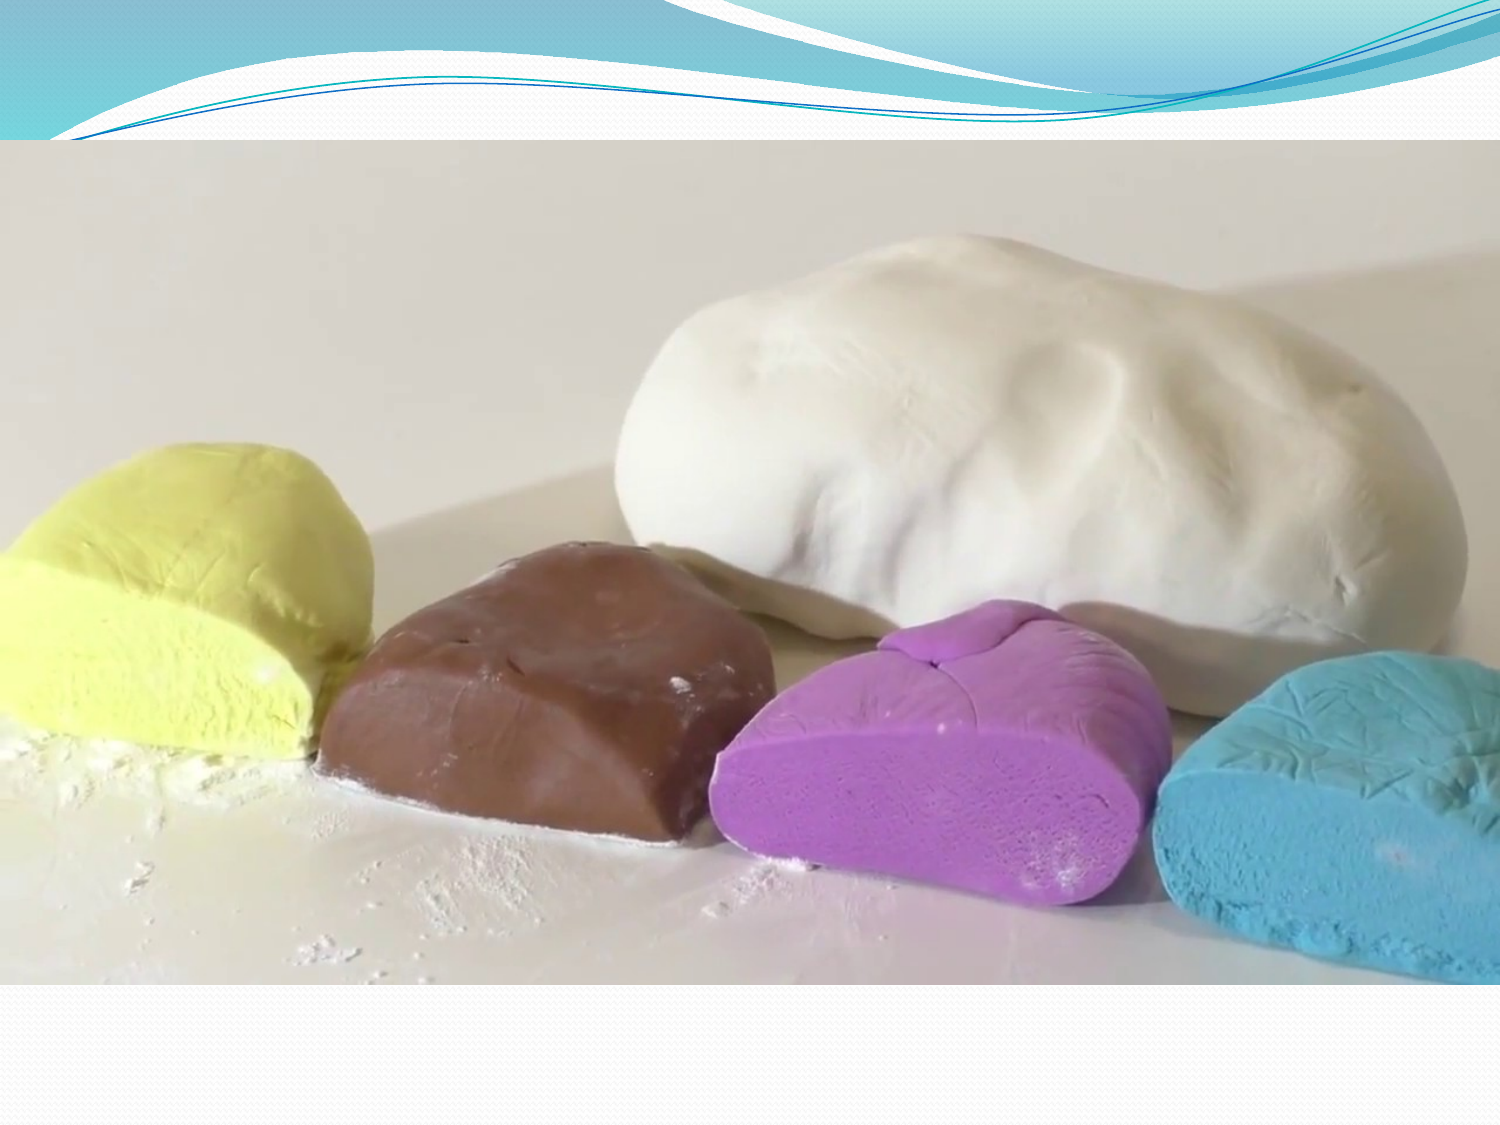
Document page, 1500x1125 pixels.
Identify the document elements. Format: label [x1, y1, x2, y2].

picture [0, 140, 1500, 985]
